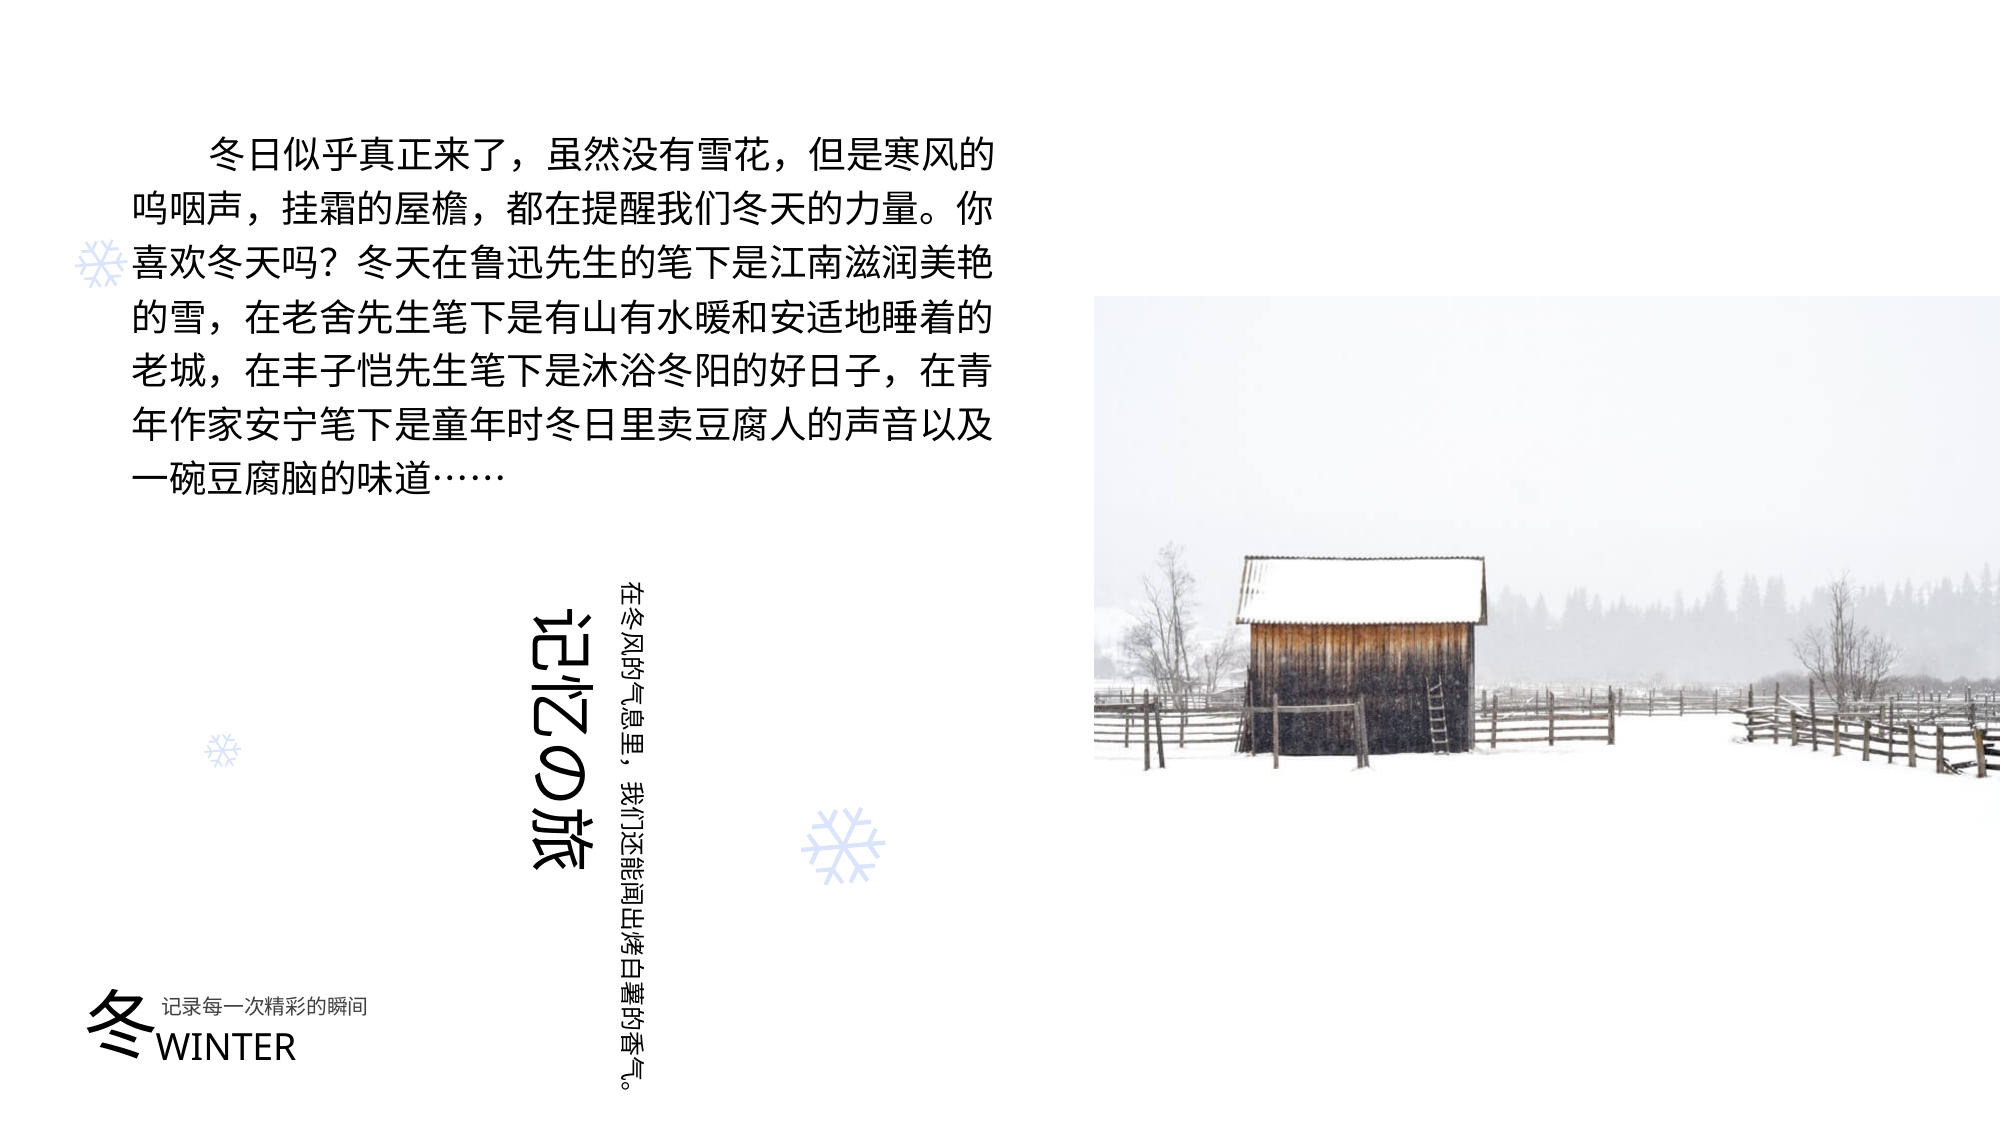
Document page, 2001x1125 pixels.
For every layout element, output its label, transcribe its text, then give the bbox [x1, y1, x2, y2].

text_box [800, 807, 886, 886]
text_box 在冬风的气息里，我们还能闻出烤白薯的香气。 [595, 566, 656, 1125]
text_box 冬日似乎真正来了，虽然没有雪花，但是寒风的呜咽声，挂霜的屋檐，都在提醒我们冬天的力量。你喜欢冬天吗？冬天在鲁迅先生的笔下是江南滋润美艳的雪，在老舍先生笔下是有山有水暖和安适地睡着的老城，在丰子恺先生笔下是沐浴冬阳的好日子，在青年作家安宁笔下是童年时冬日里卖豆腐人的声音以及一碗豆腐脑的味道…… [116, 115, 1018, 508]
text_box [74, 239, 128, 289]
text_box [204, 733, 241, 768]
text_box 记忆の旅 [500, 591, 595, 957]
text_box 记录每一次精彩的瞬间 [146, 986, 445, 1027]
picture [1094, 296, 2000, 829]
text_box WINTER [0, 1015, 322, 1076]
text_box 冬 [68, 970, 200, 1015]
